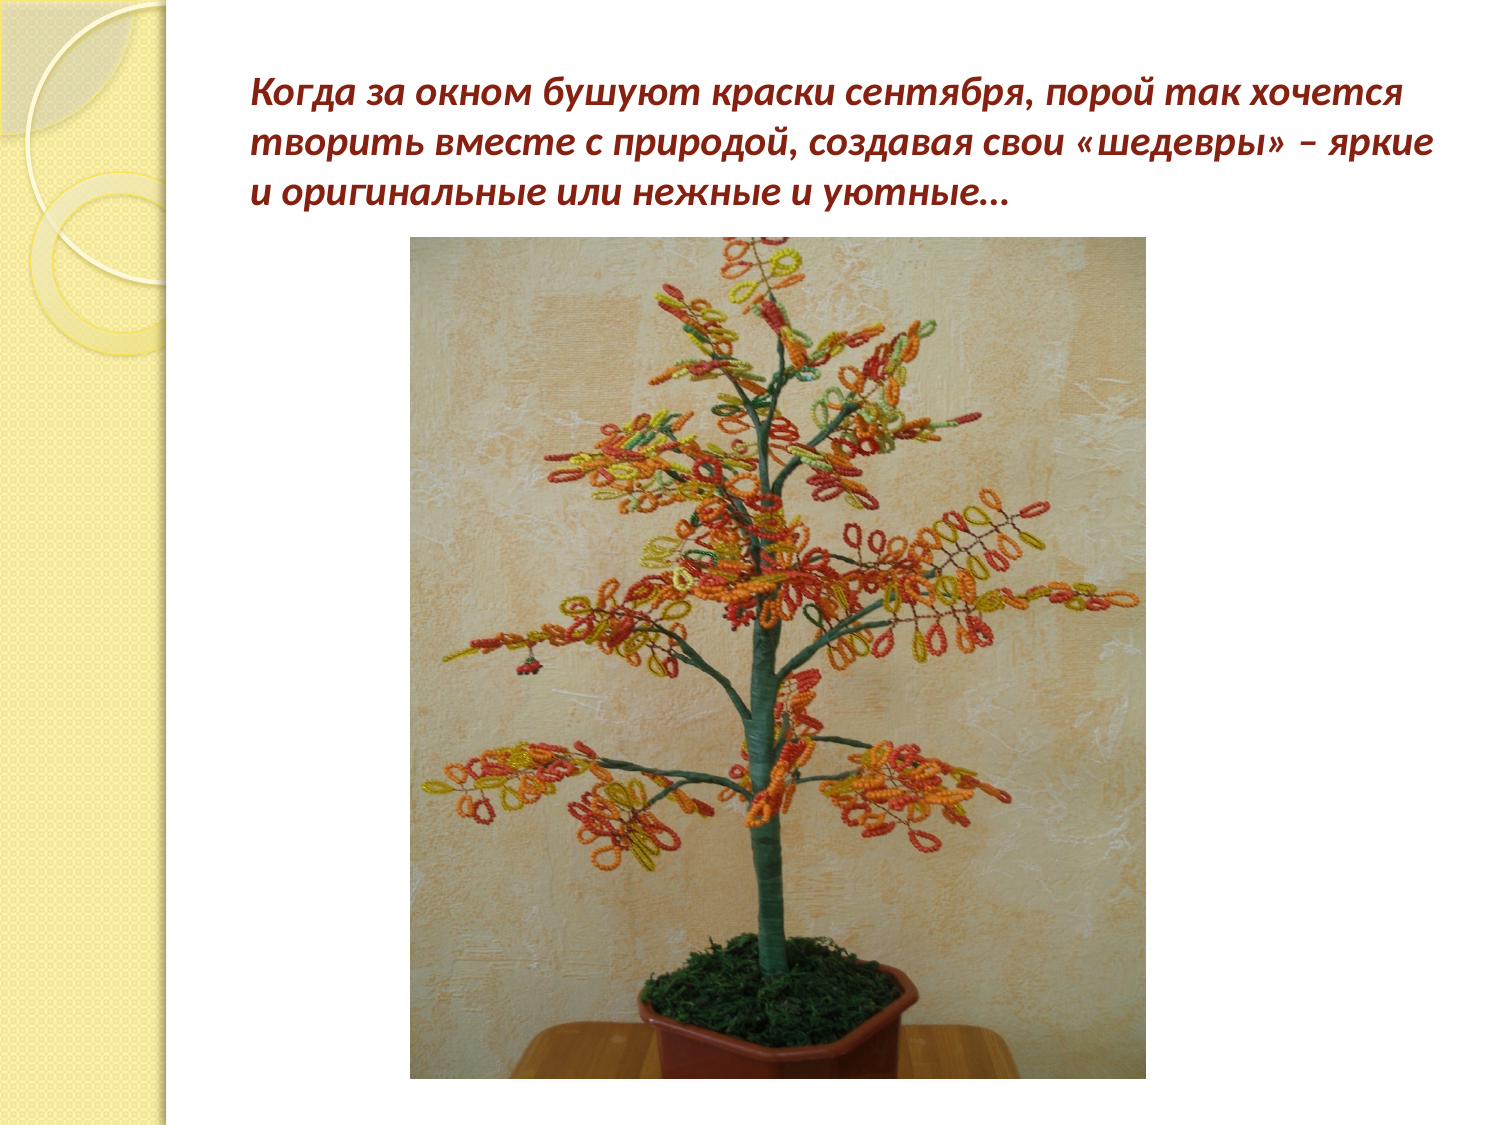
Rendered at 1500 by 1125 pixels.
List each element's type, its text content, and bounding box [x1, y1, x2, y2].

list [409, 237, 1146, 1079]
title Когда за окном бушуют краски сентября, порой так хочется творить вместе с природой, создавая свои «шедевры» – яркие и оригинальные или нежные и уютные… [235, 45, 1466, 233]
